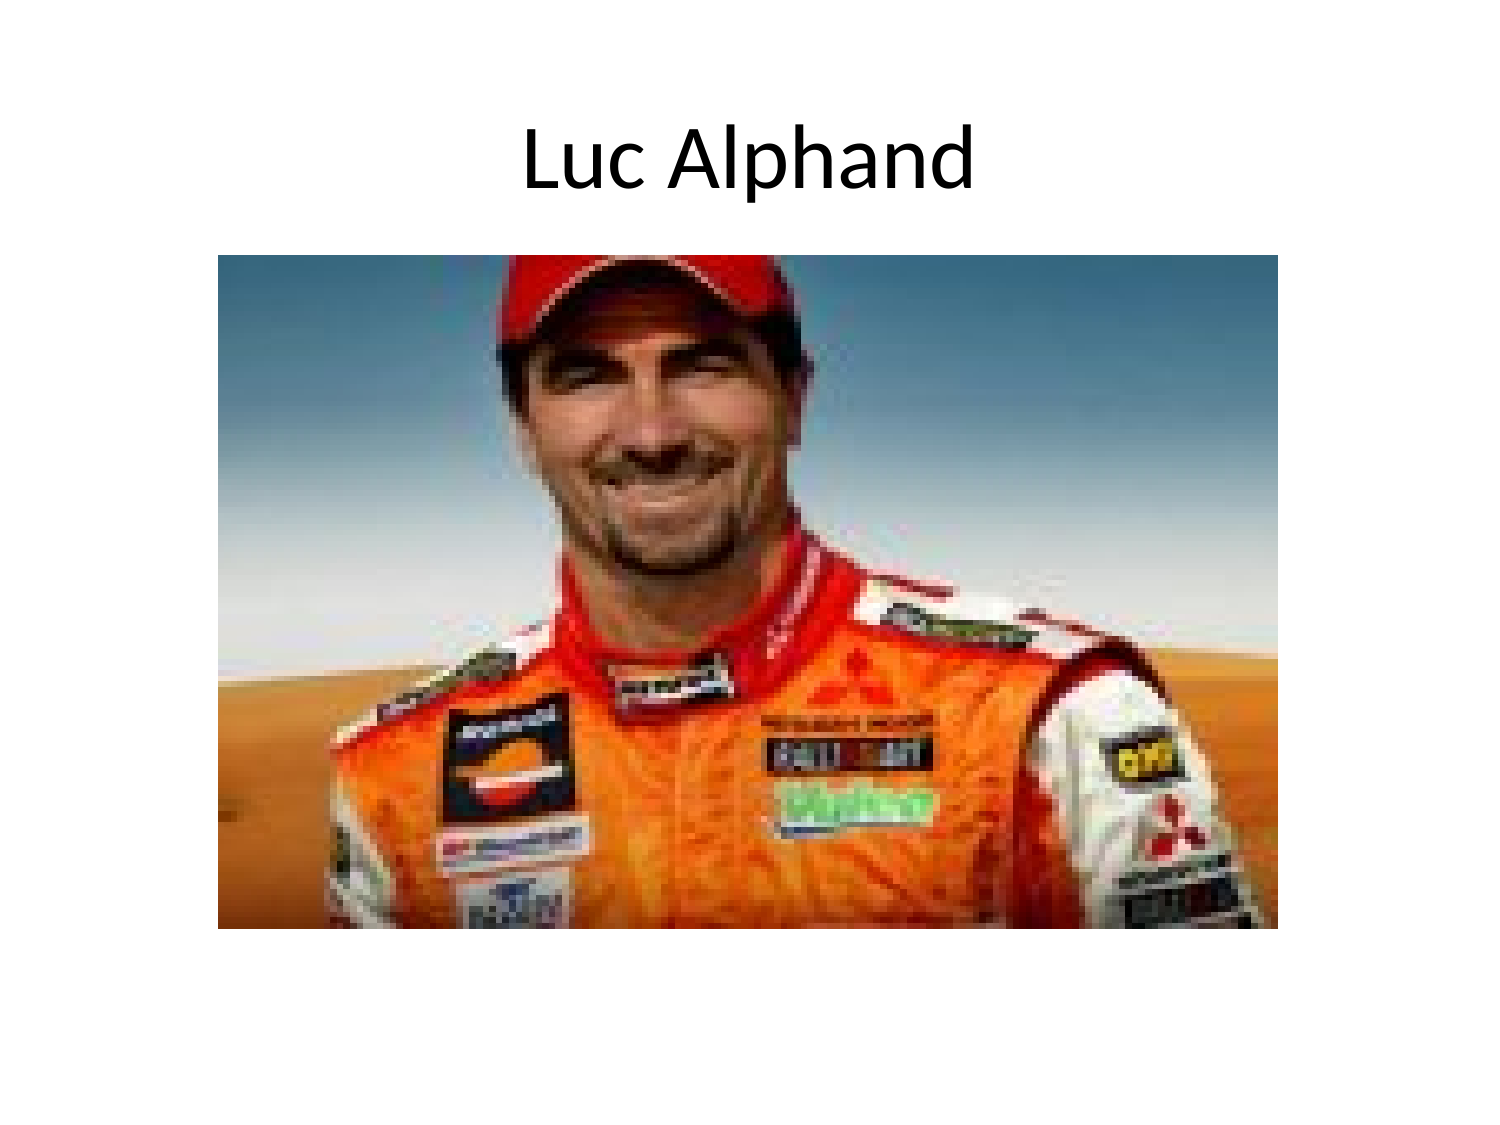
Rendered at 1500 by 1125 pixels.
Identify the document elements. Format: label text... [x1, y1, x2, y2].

picture [218, 255, 1278, 929]
title Luc Alphand [112, 70, 1388, 235]
